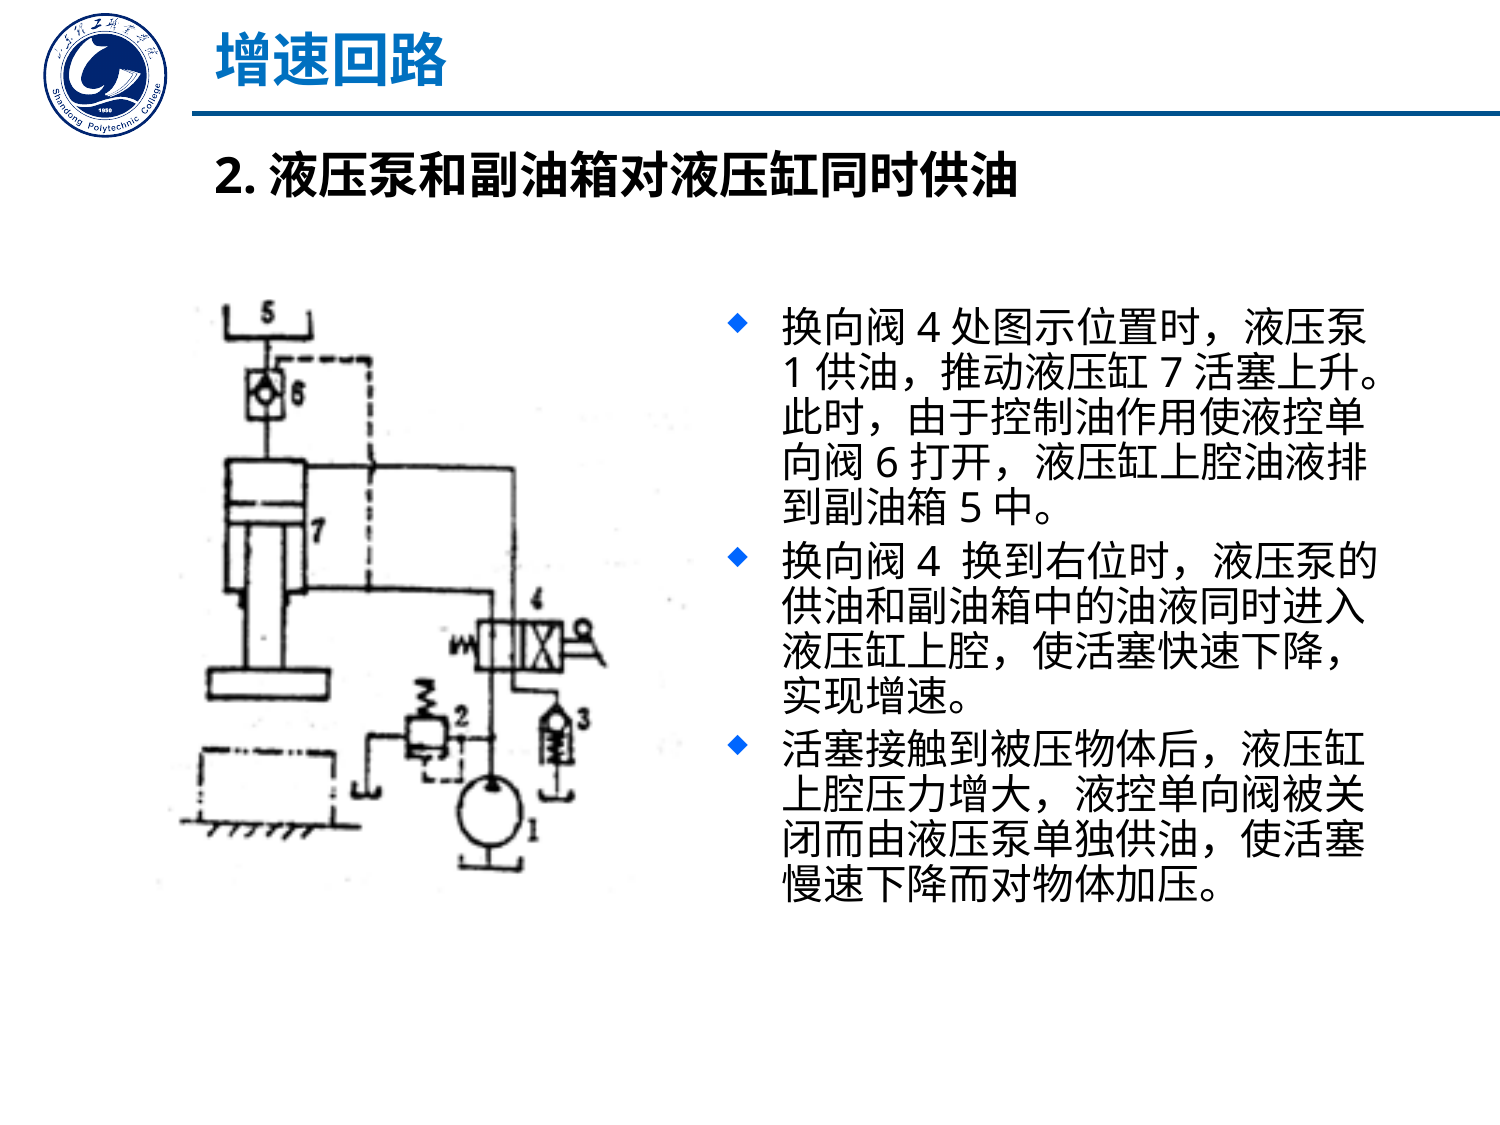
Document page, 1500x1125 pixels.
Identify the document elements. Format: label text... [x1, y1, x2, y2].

text_box 2.液压泵和副油箱对液压缸同时供油 [199, 171, 1299, 211]
text_box 换向阀4处图示位置时，液压泵1供油，推动液压缸7活塞上升。此时，由于控制油作用使液控单向阀6打开，液压缸上腔油液排到副油箱5中。 换向阀4 换到右位时，液压泵的供油和副油箱中的油液同时进入液压缸上腔，使活塞快速下降，实现增速。 活塞接触到被压物体后，液压缸上腔压力增大，液控单向阀被关闭而由液压泵单独供油，使活塞慢速下降而对物体加压。 [710, 299, 1411, 876]
picture [43, 7, 174, 138]
text_box [6, 818, 1282, 1006]
picture [155, 299, 694, 902]
text_box 增速回路 [199, 16, 1477, 171]
